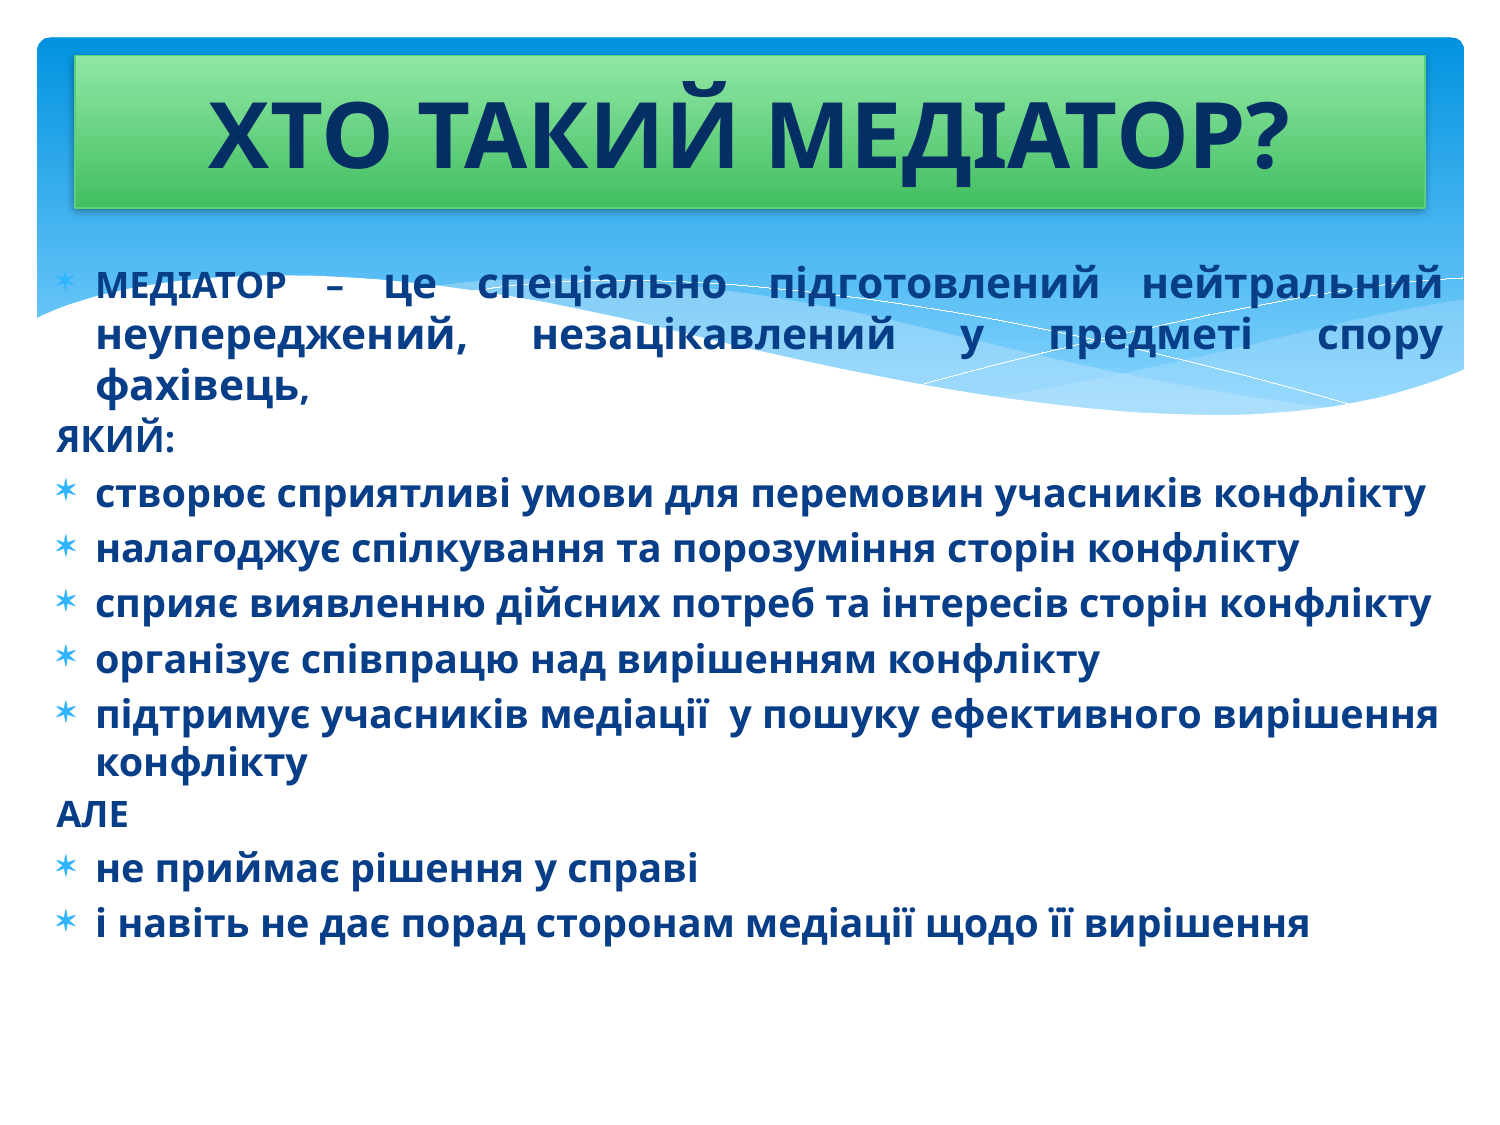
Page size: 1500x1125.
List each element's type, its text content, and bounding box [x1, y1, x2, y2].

title ХТО ТАКИЙ МЕДІАТОР? [74, 55, 1426, 209]
list МЕДІАТОР – це спеціально підготовлений нейтральний неупереджений, незацікавлений у предметі спору фахівець, ЯКИЙ: створює сприятливі умови для перемовин учасників конфлікту налагоджує спілкування та порозуміння сторін конфлікту сприяє виявленню дійсних потреб та інтересів сторін конфлікту організує співпрацю над вирішенням конфлікту підтримує учасників медіації у пошуку ефективного вирішення конфлікту АЛЕ не приймає рішення у справі і навіть не дає порад сторонам медіації щодо її вирішення [41, 196, 1459, 1005]
